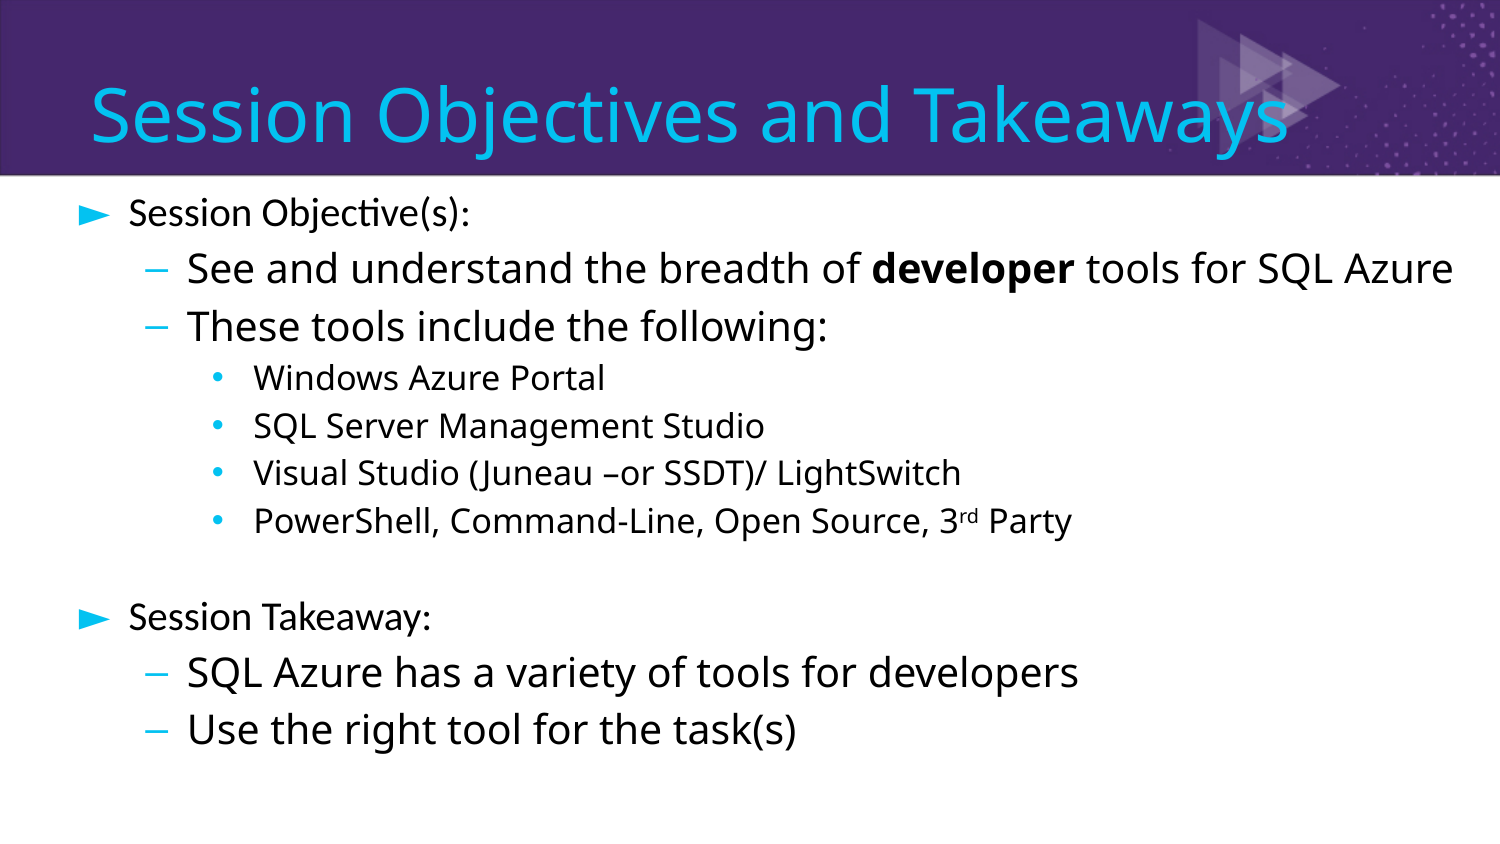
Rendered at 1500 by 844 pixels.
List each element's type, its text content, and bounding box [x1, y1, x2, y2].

list Session Objective(s): See and understand the breadth of developer tools for SQL Azure These tools include the following: Windows Azure Portal SQL Server Management Studio Visual Studio (Juneau –or SSDT)/ LightSwitch PowerShell, Command-Line, Open Source, 3rd Party Session Takeaway: SQL Azure has a variety of tools for developers Use the right tool for the task(s) [63, 178, 1471, 788]
title Session Objectives and Takeaways [75, 42, 1425, 178]
picture [0, 0, 1500, 844]
